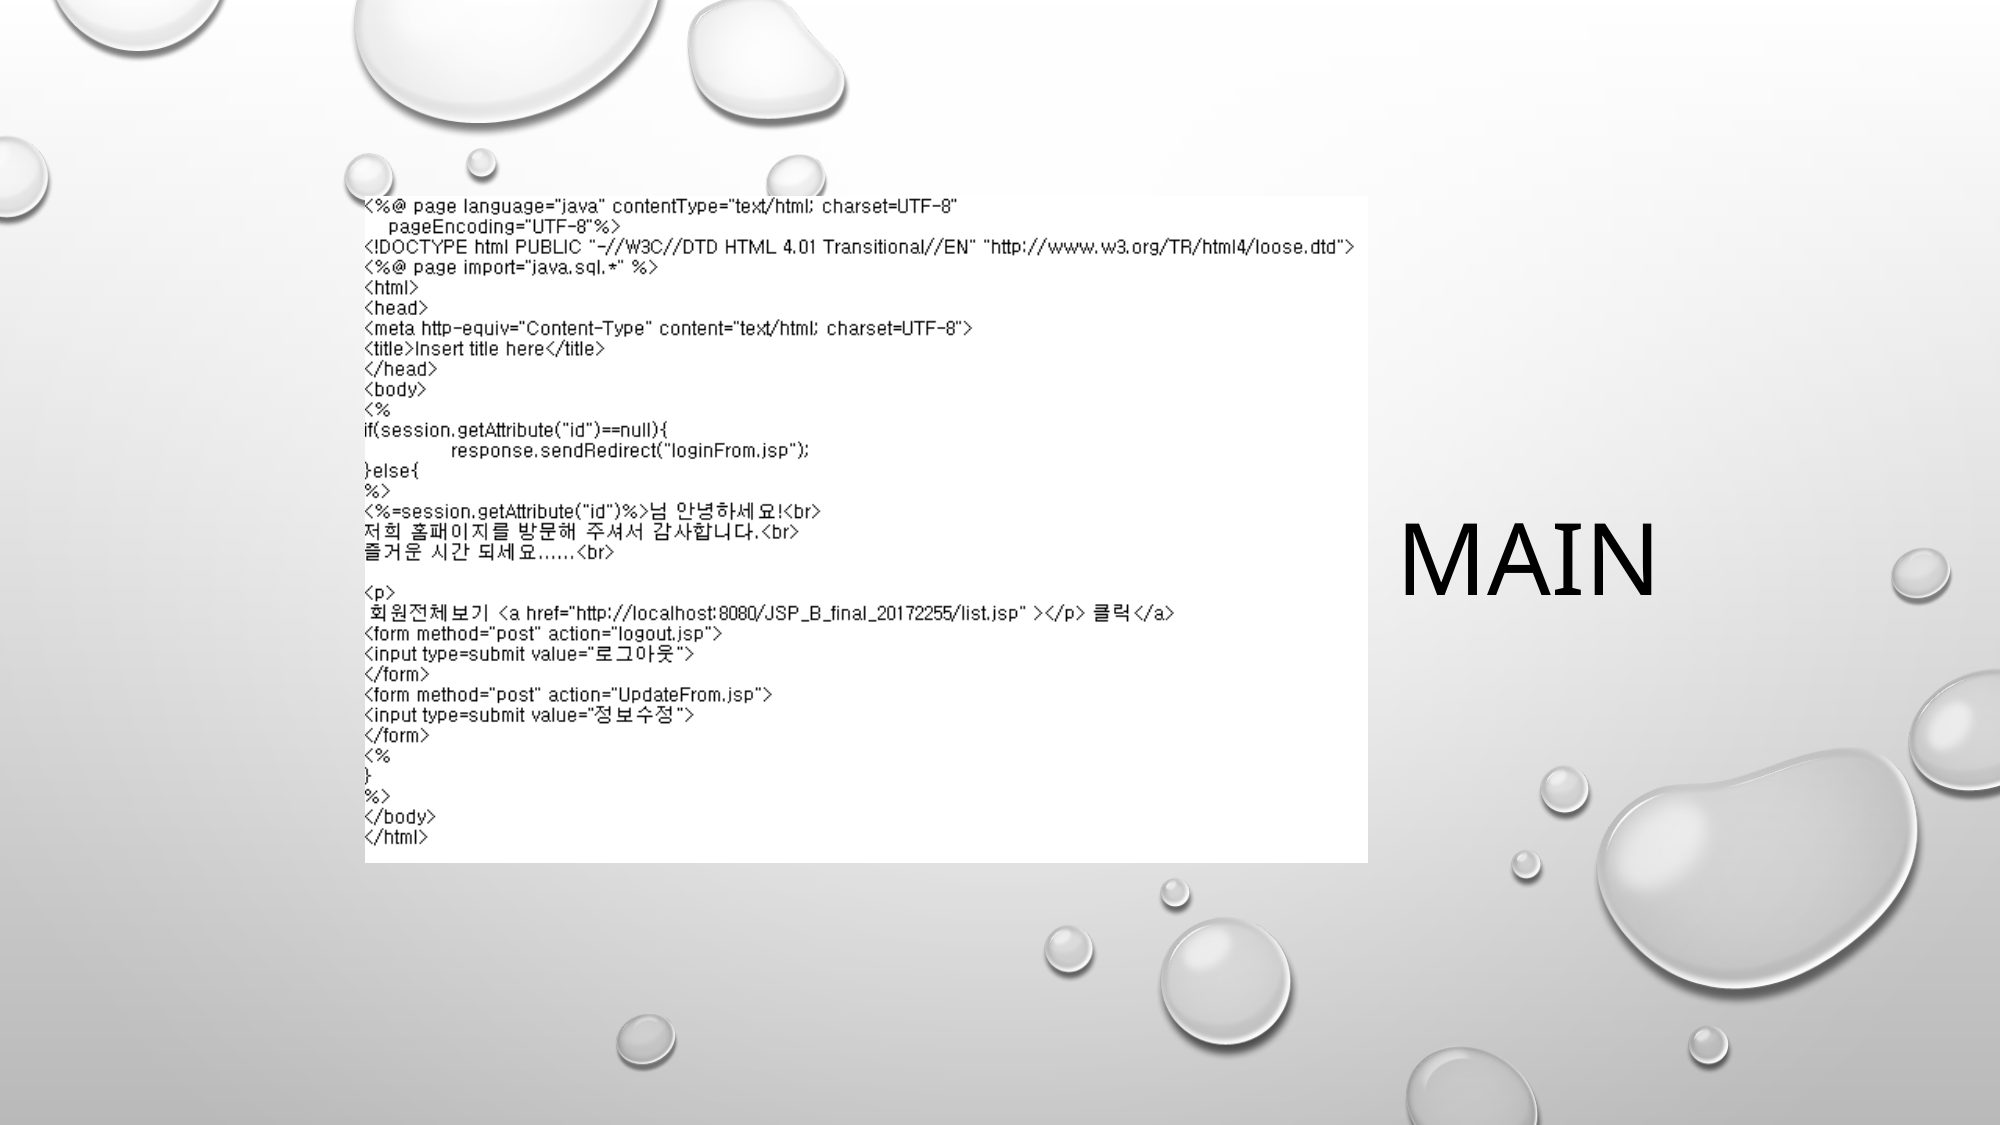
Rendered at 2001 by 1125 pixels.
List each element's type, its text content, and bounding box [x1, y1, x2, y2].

title main [1372, 213, 1713, 625]
picture [0, 0, 2000, 1125]
